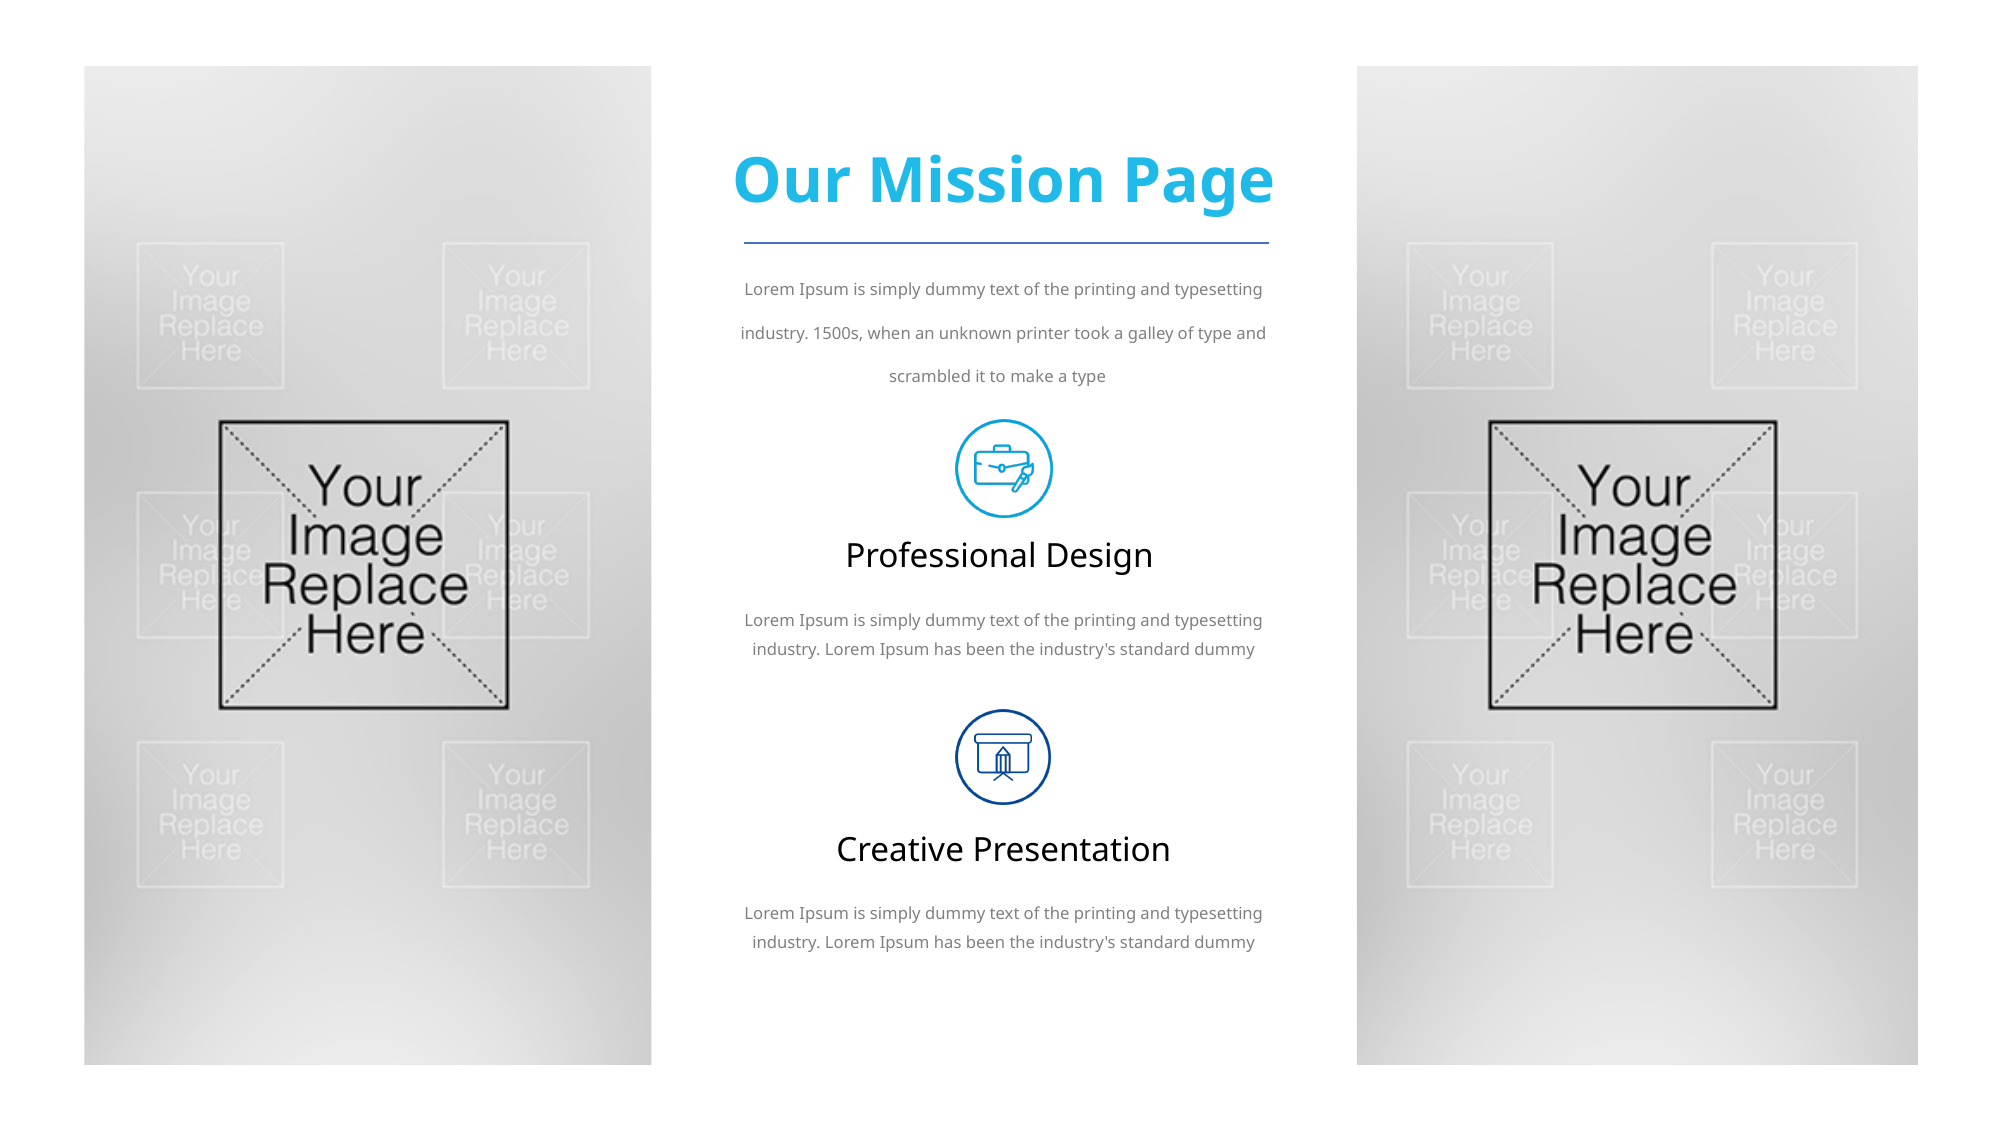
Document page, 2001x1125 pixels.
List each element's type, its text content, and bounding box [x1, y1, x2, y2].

picture [84, 66, 652, 1065]
picture [1014, 419, 1053, 457]
text_box Creative Presentation [800, 820, 1208, 876]
picture [1356, 66, 1919, 1065]
text_box Lorem Ipsum is simply dummy text of the printing and typesetting industry. 1500s, when an unknown printer took a galley of type and scrambled it to make a type [694, 247, 1314, 394]
text_box Lorem Ipsum is simply dummy text of the printing and typesetting industry. Lorem Ipsum has been the industry's standard dummy [694, 592, 1314, 667]
picture [1016, 480, 1053, 518]
picture [955, 419, 994, 459]
text_box Our Mission Page [682, 132, 1327, 223]
text_box Professional Design [823, 526, 1185, 582]
picture [955, 709, 1051, 805]
text_box Lorem Ipsum is simply dummy text of the printing and typesetting industry. Lorem Ipsum has been the industry's standard dummy [694, 886, 1314, 960]
picture [955, 478, 993, 518]
picture [959, 423, 1050, 515]
